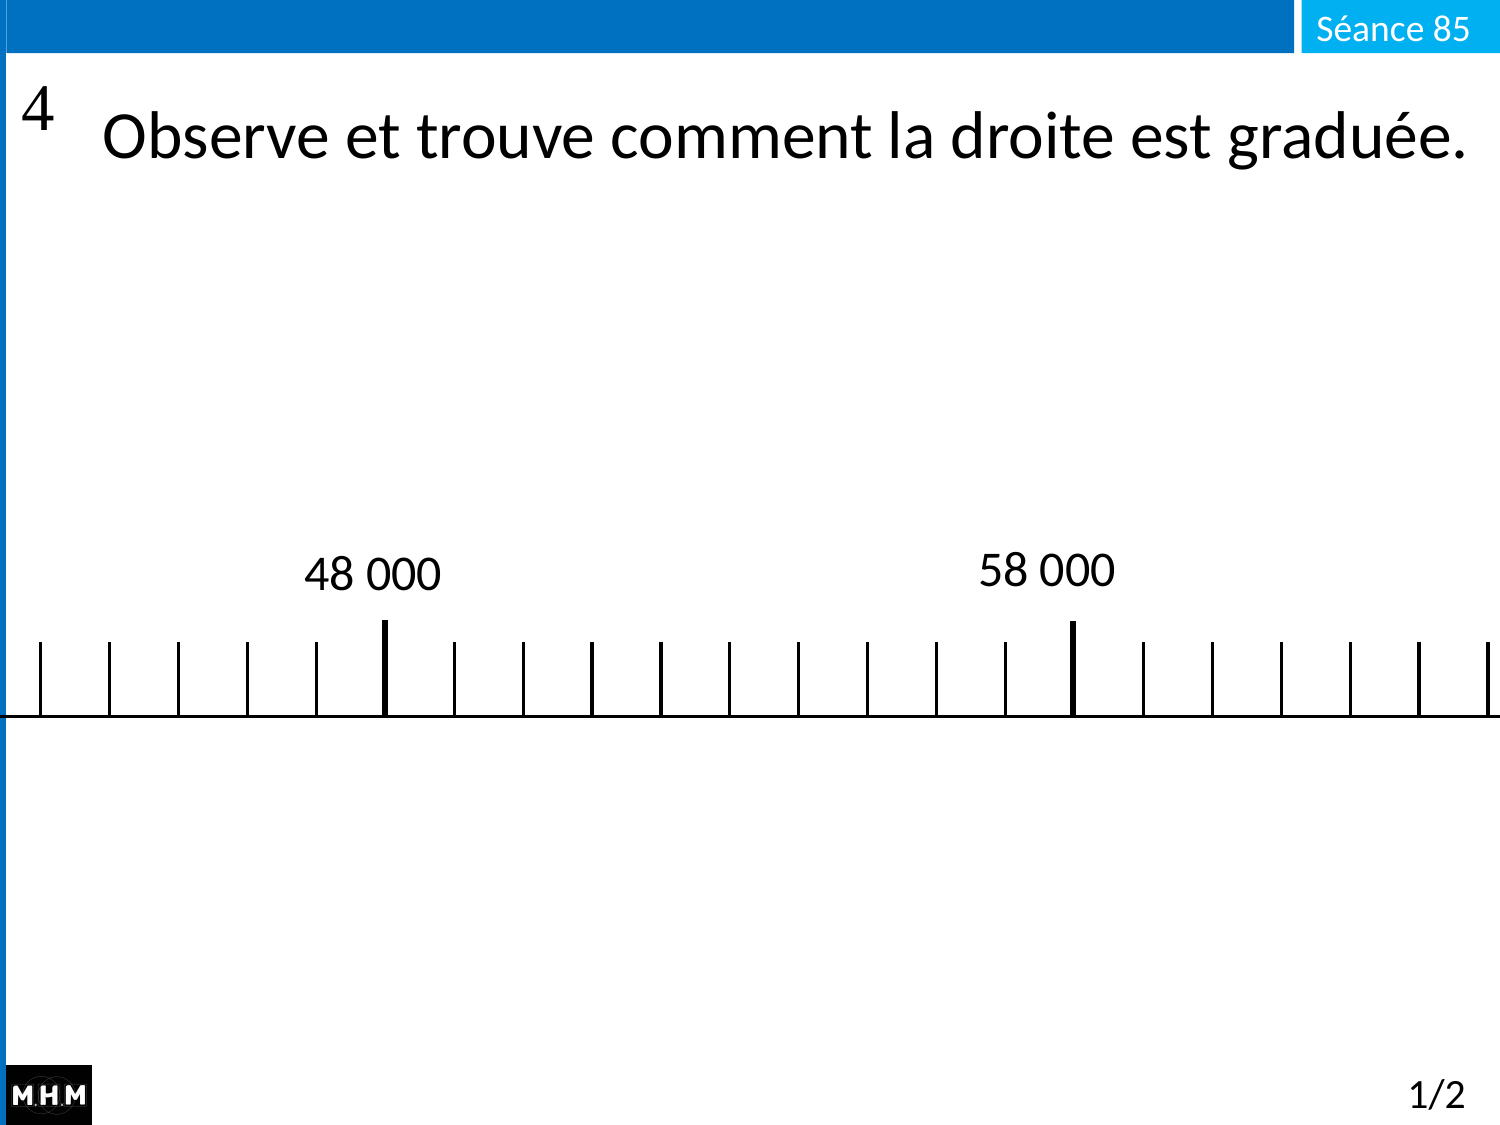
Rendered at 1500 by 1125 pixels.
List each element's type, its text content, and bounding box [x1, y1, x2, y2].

picture [6, 1065, 92, 1125]
list 1/2 [1373, 1064, 1500, 1125]
title Observe et trouve comment la droite est graduée. [87, 55, 1488, 218]
text_box 58 000 [963, 529, 1183, 604]
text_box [0, 619, 1500, 718]
text_box 48 000 [289, 533, 481, 609]
